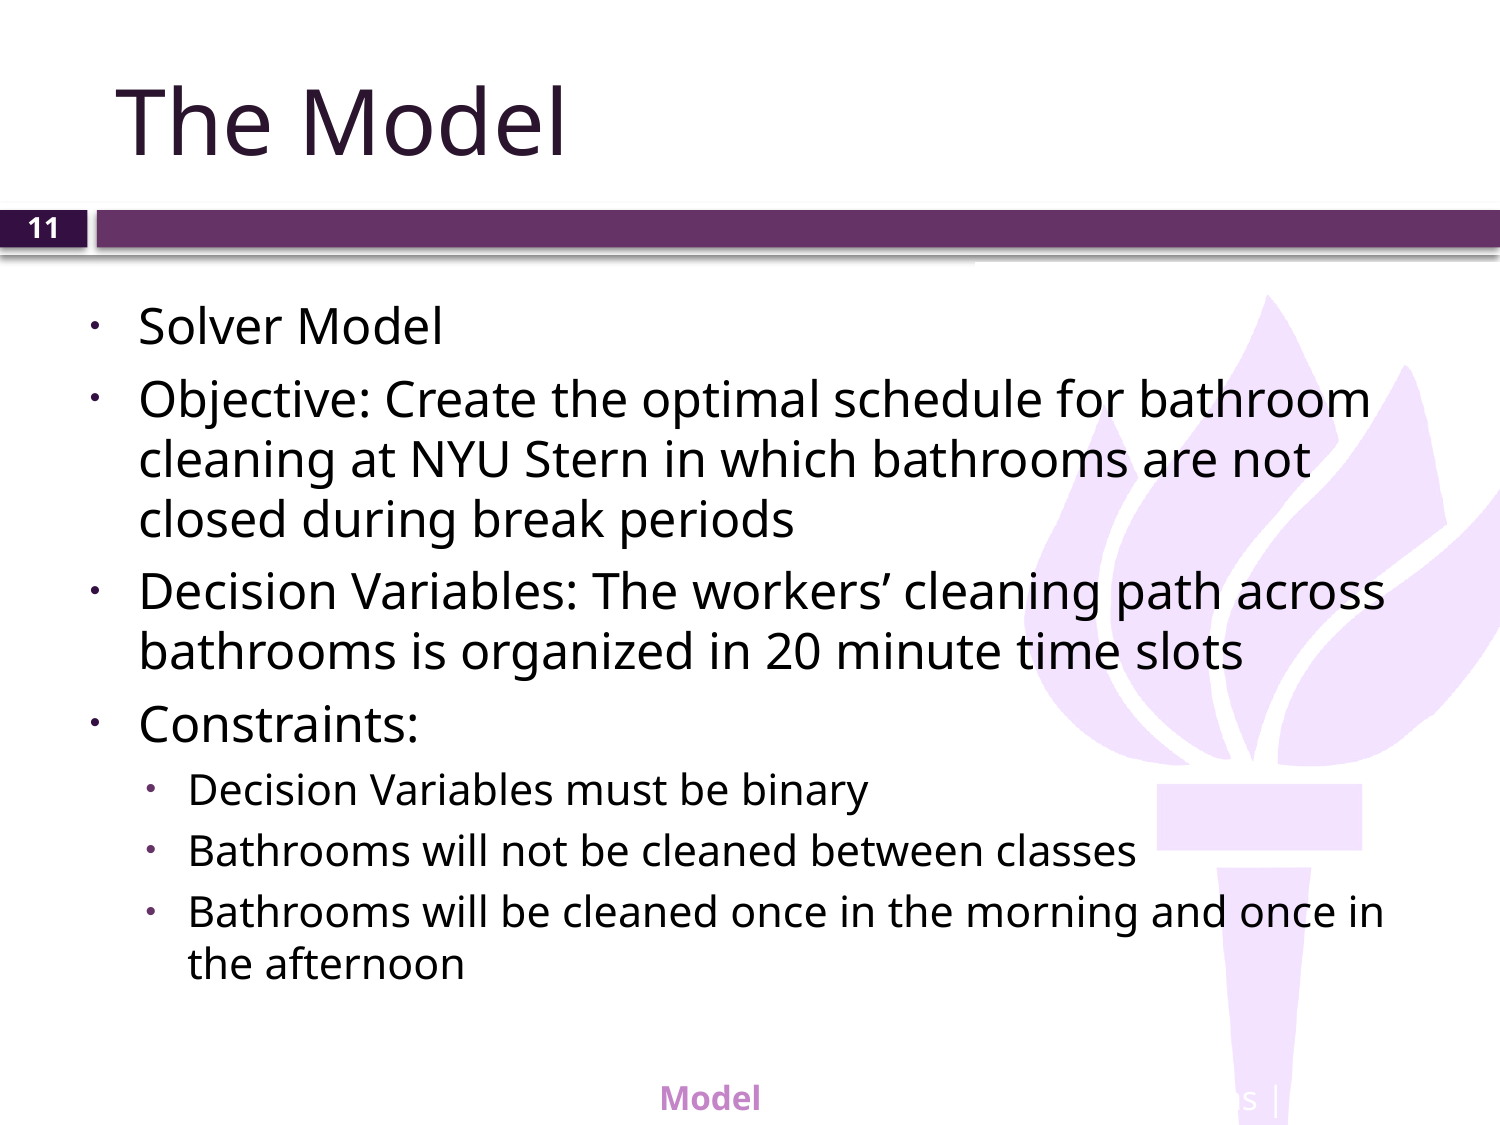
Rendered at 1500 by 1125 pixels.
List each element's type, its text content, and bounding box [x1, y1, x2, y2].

title The Model [100, 37, 1438, 200]
list Solver Model Objective: Create the optimal schedule for bathroom cleaning at NYU Stern in which bathrooms are not closed during break periods Decision Variables: The workers’ cleaning path across bathrooms is organized in 20 minute time slots Constraints: Decision Variables must be binary Bathrooms will not be cleaned between classes Bathrooms will be cleaned once in the morning and once in the afternoon [75, 287, 968, 1050]
slide_number 11 [0, 208, 88, 249]
text_box Background | Objective | Assumptions | Model | Findings | Recommendations | Benefits [0, 1069, 968, 1125]
picture [974, 262, 1500, 1125]
